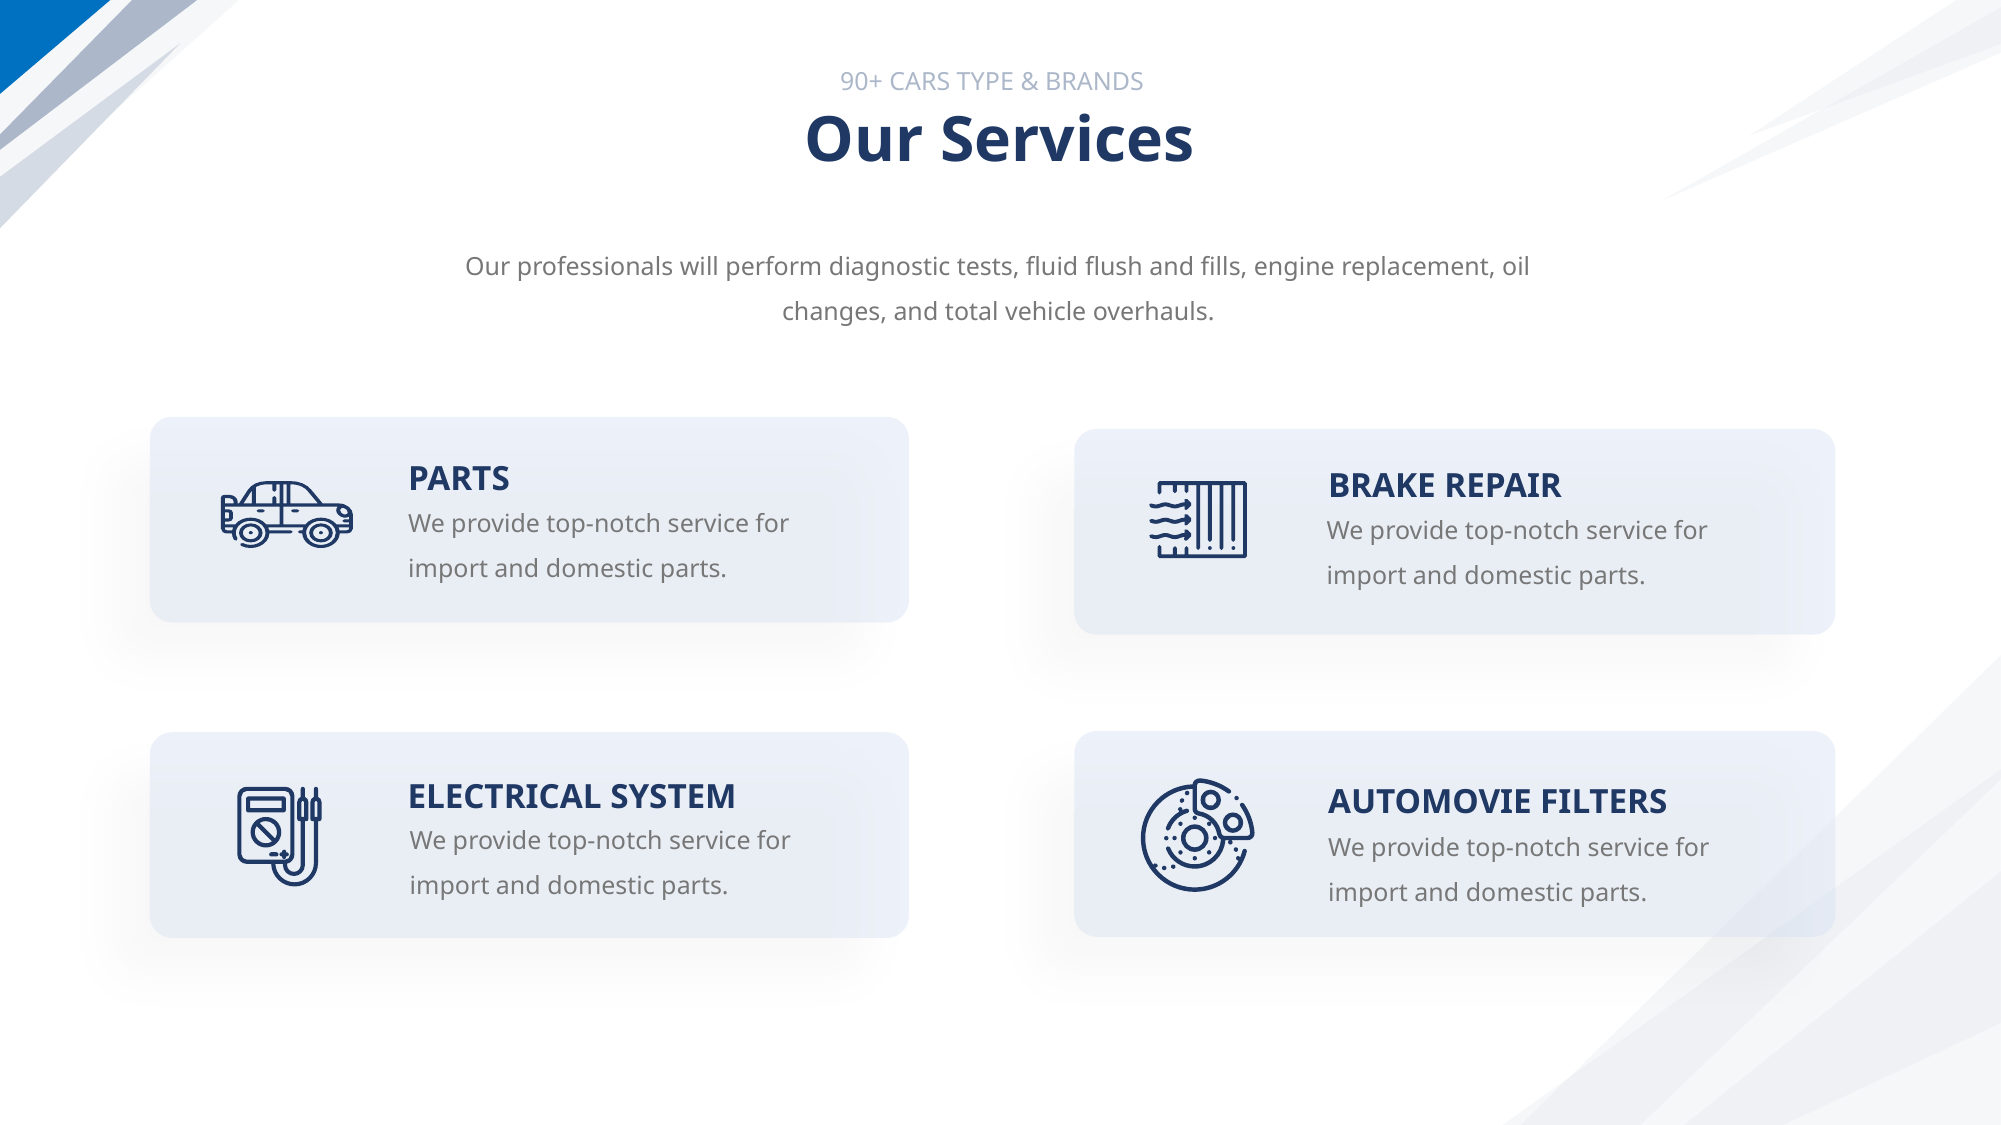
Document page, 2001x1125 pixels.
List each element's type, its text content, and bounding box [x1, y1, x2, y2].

text_box BRAKE REPAIR [1313, 456, 1645, 492]
title Our Services [137, 73, 1863, 210]
text_box [149, 732, 909, 938]
text_box 90+ CARS TYPE & BRANDS [825, 57, 1175, 104]
text_box PARTS [393, 449, 848, 484]
text_box AUTOMOVIE FILTERS [1313, 772, 1774, 809]
text_box ELECTRICAL SYSTEM [392, 768, 854, 824]
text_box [1140, 777, 1256, 893]
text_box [220, 480, 354, 553]
text_box We provide top-notch service for import and domestic parts. [1313, 809, 1774, 916]
text_box [1074, 731, 1836, 937]
text_box We provide top-notch service for import and domestic parts. [393, 484, 856, 591]
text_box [1148, 480, 1248, 559]
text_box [237, 786, 322, 887]
text_box [1074, 428, 1836, 635]
text_box We provide top-notch service for import and domestic parts. [394, 802, 857, 909]
text_box Our professionals will perform diagnostic tests, fluid flush and fills, engine replacement, oil changes, and total vehicle overhauls. [440, 228, 1558, 330]
text_box We provide top-notch service for import and domestic parts. [1311, 492, 1773, 599]
text_box [149, 416, 909, 623]
